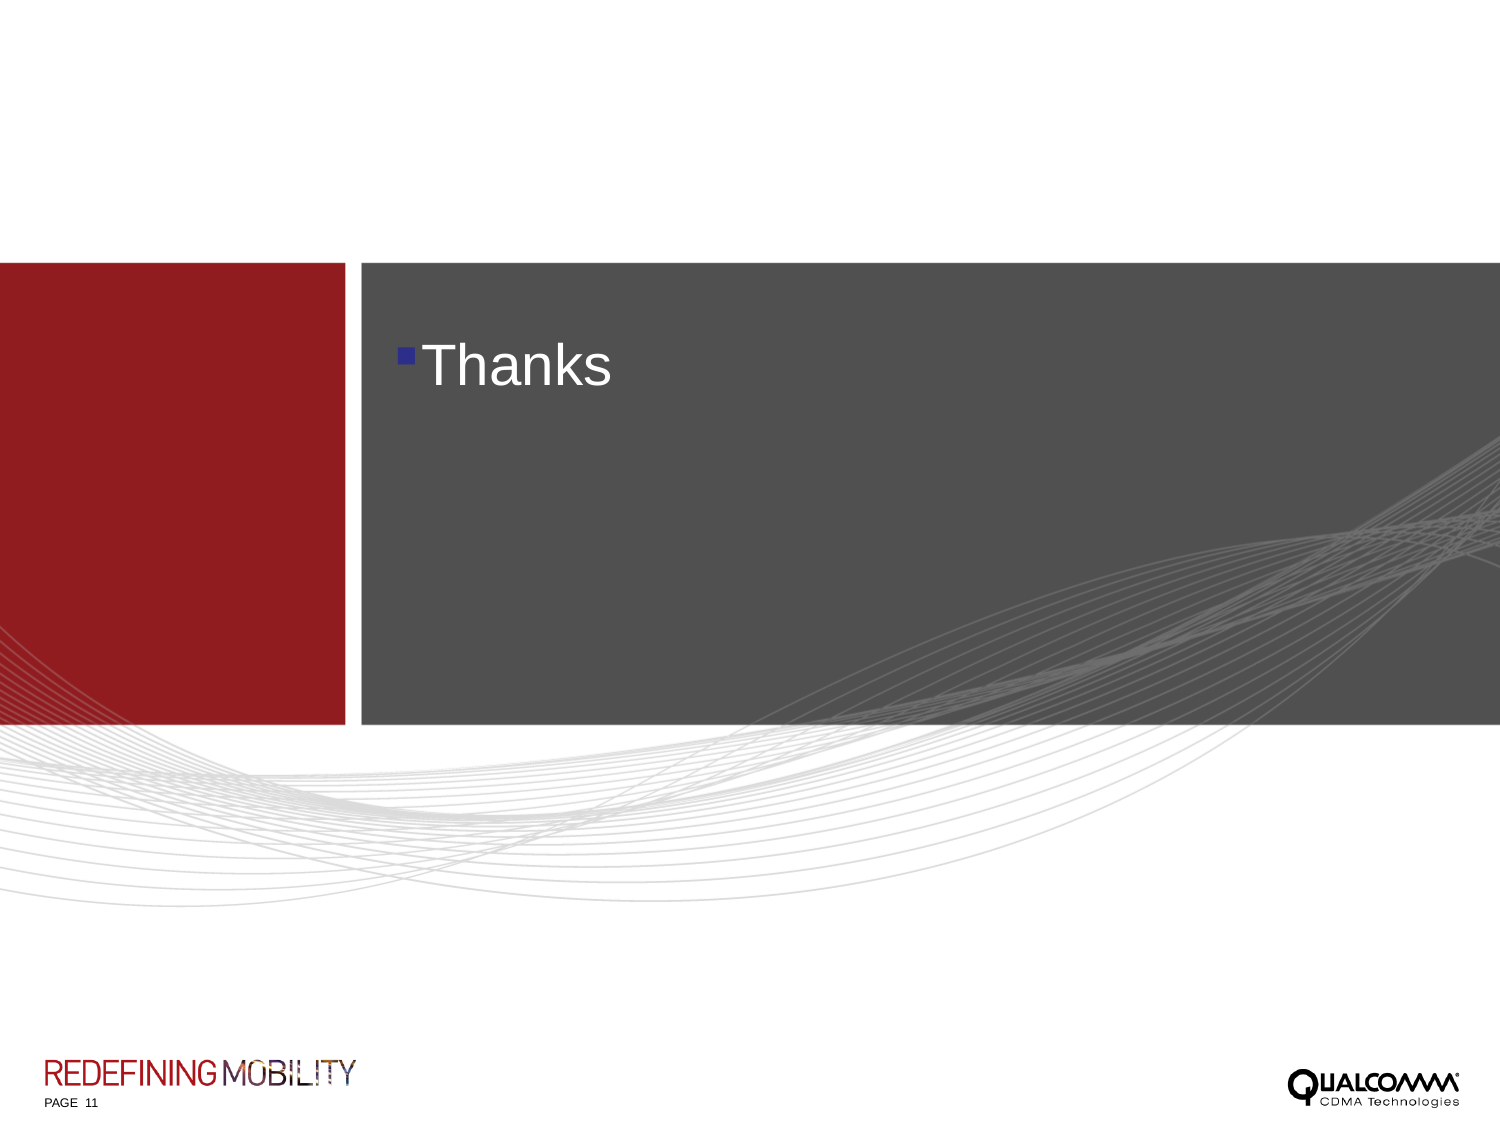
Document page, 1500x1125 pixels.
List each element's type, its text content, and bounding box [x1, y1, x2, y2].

picture [0, 187, 1500, 938]
picture [30, 1048, 366, 1098]
list Thanks [377, 324, 1166, 526]
